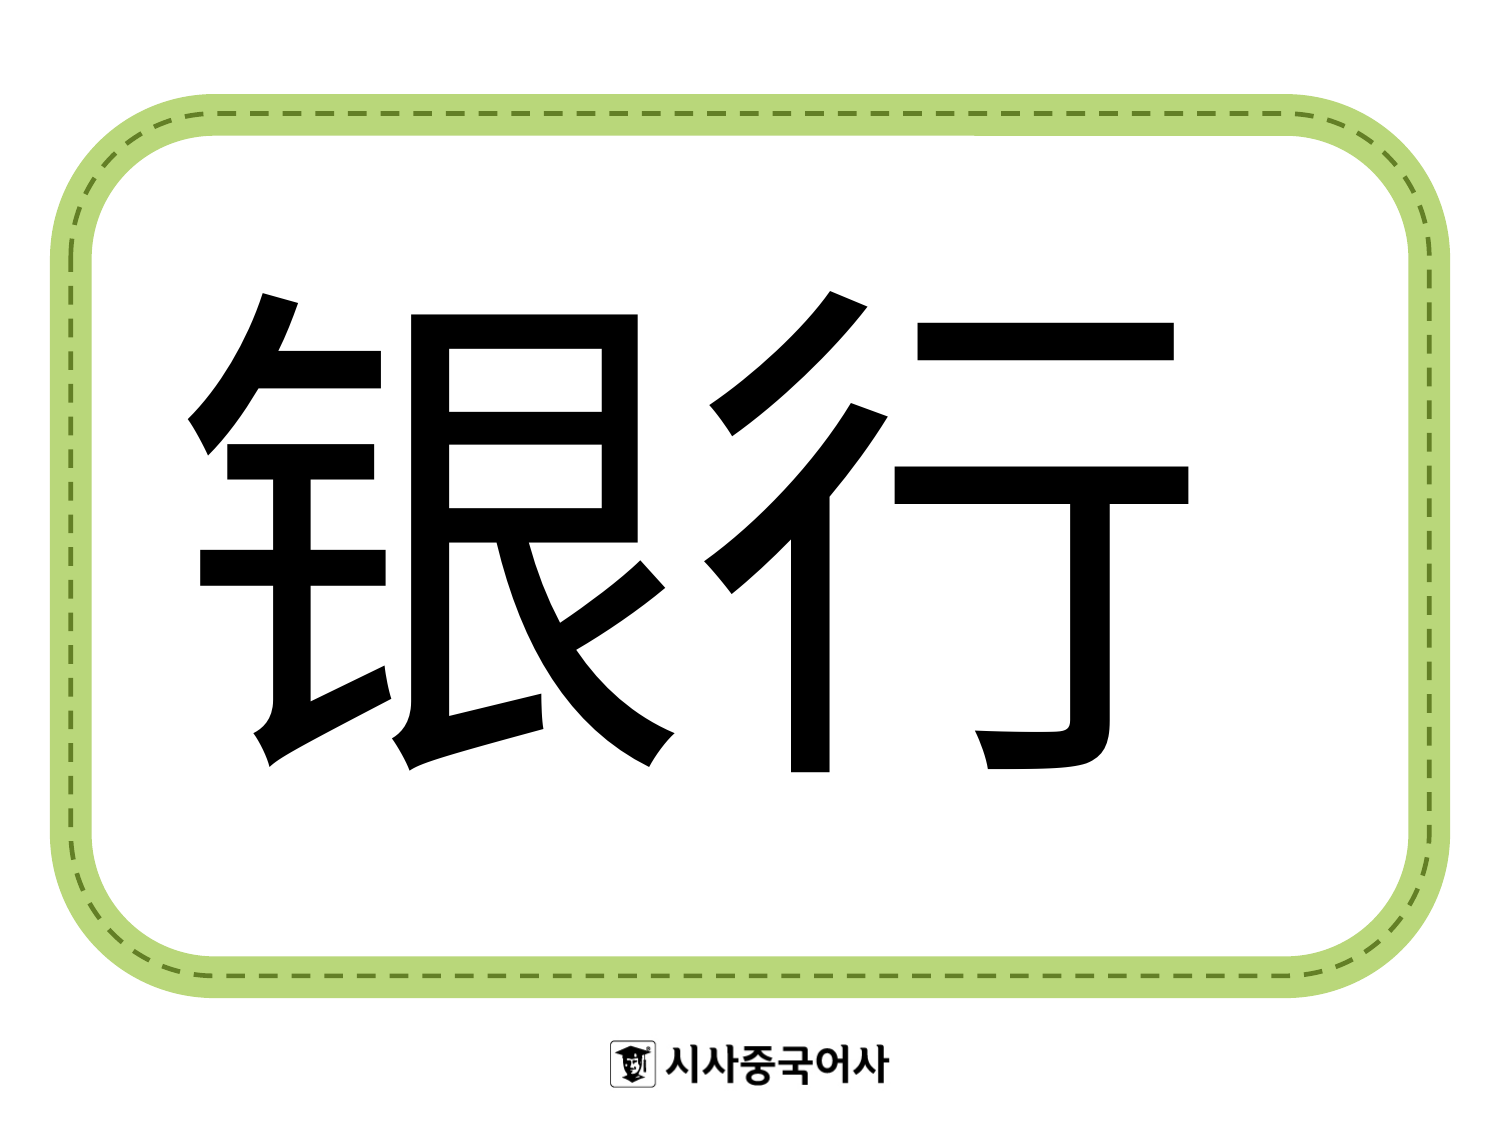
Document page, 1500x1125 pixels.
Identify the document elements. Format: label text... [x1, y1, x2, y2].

text_box 银行 [145, 189, 1354, 853]
picture [602, 1034, 898, 1094]
